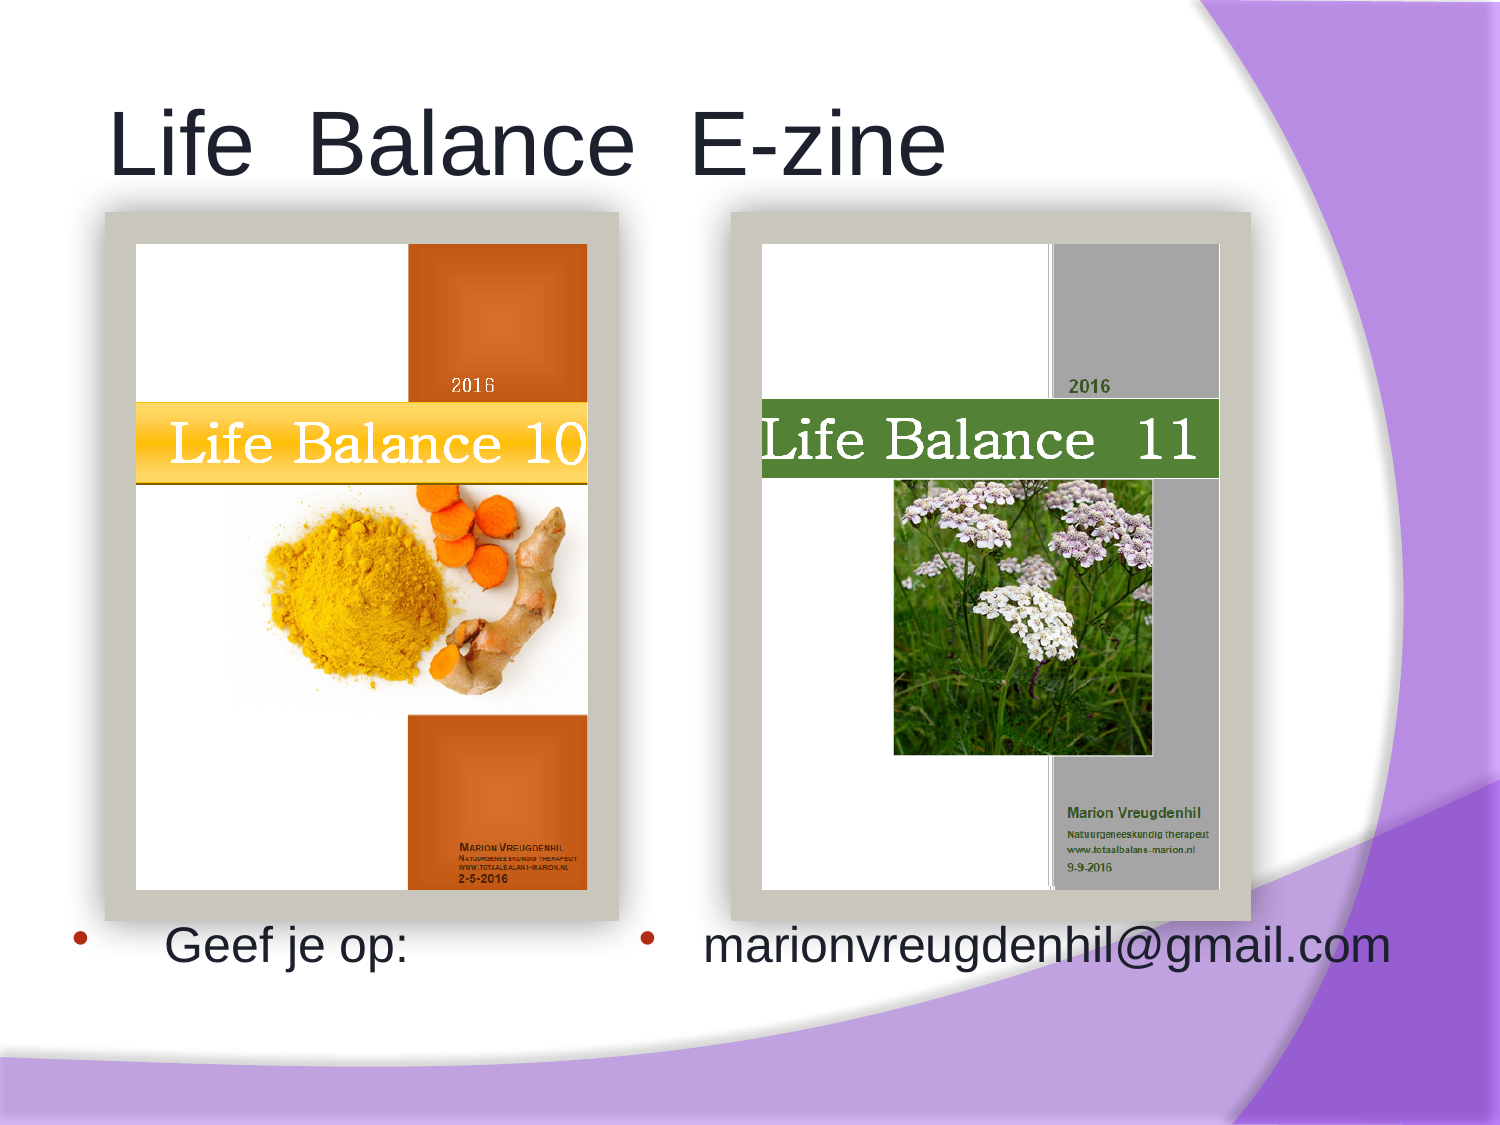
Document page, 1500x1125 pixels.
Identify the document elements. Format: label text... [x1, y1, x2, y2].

list marionvreugdenhil@gmail.com [620, 905, 1424, 1038]
title Life Balance E-zine [100, 44, 1350, 233]
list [135, 243, 588, 891]
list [761, 243, 1220, 891]
list Geef je op: [53, 905, 620, 1038]
